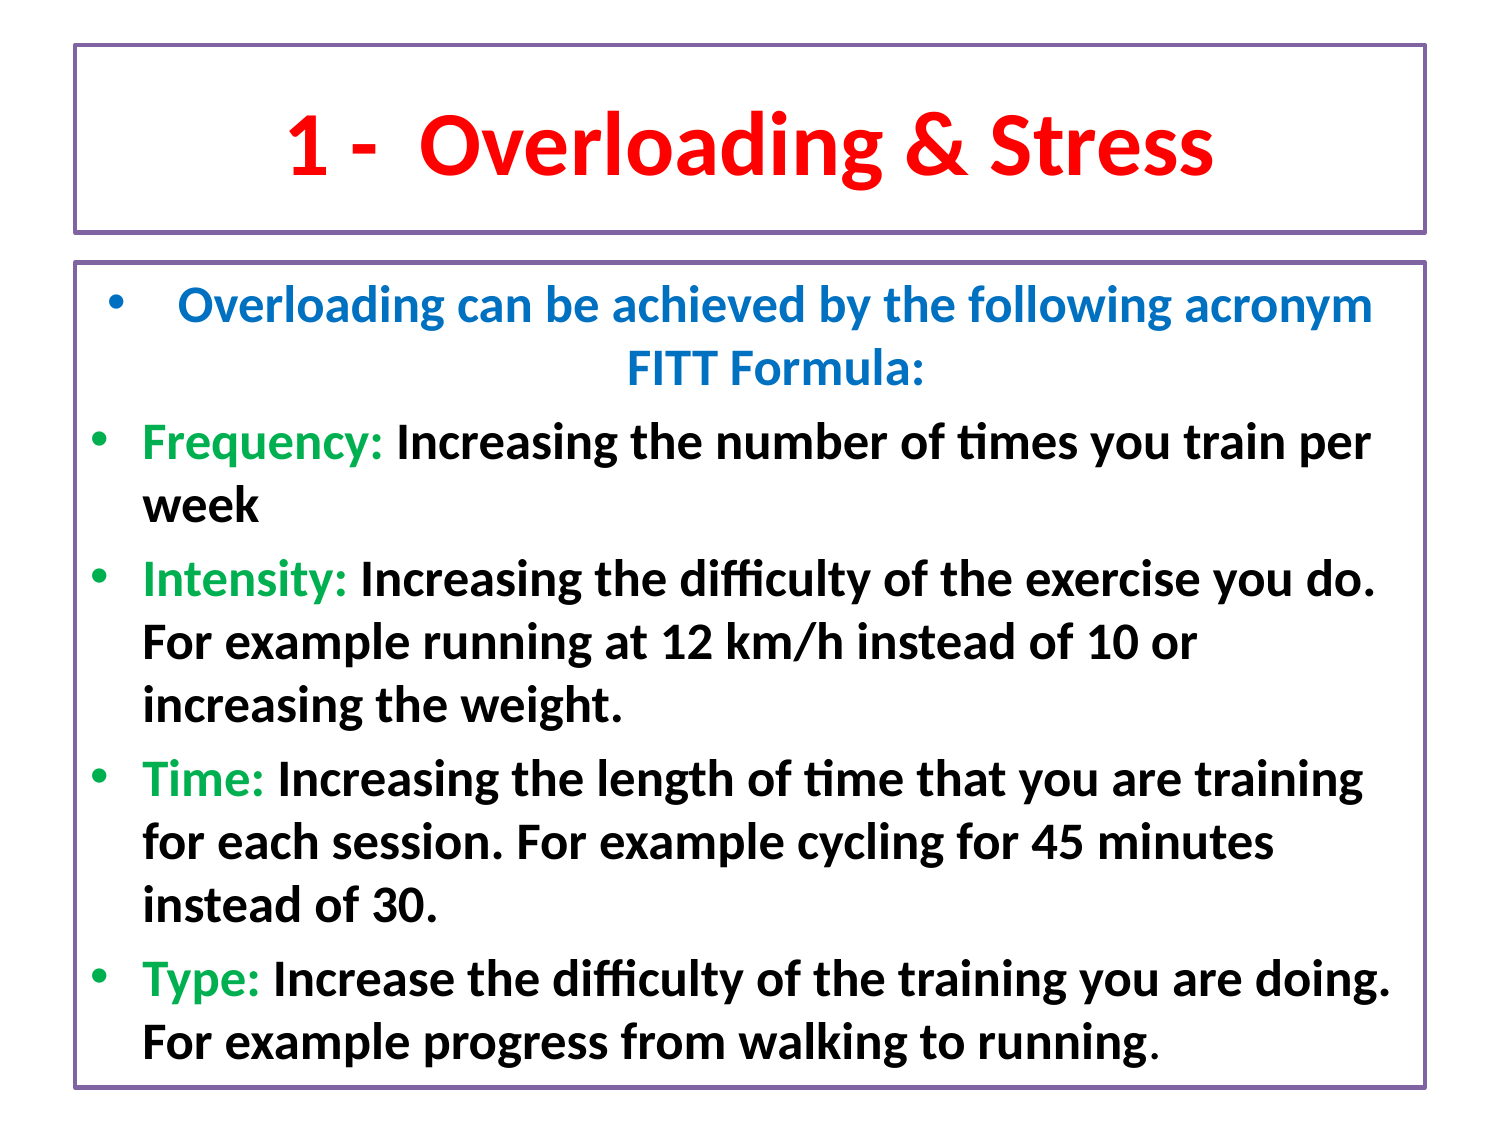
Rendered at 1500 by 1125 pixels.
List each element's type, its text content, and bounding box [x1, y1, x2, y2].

title 1 - Overloading & Stress [73, 43, 1427, 235]
list Overloading can be achieved by the following acronym FITT Formula: Frequency: Increasing the number of times you train per week Intensity: Increasing the difficulty of the exercise you do. For example running at 12 km/h instead of 10 or increasing the weight. Time: Increasing the length of time that you are training for each session. For example cycling for 45 minutes instead of 30. Type: Increase the difficulty of the training you are doing. For example progress from walking to running. [73, 260, 1427, 1090]
